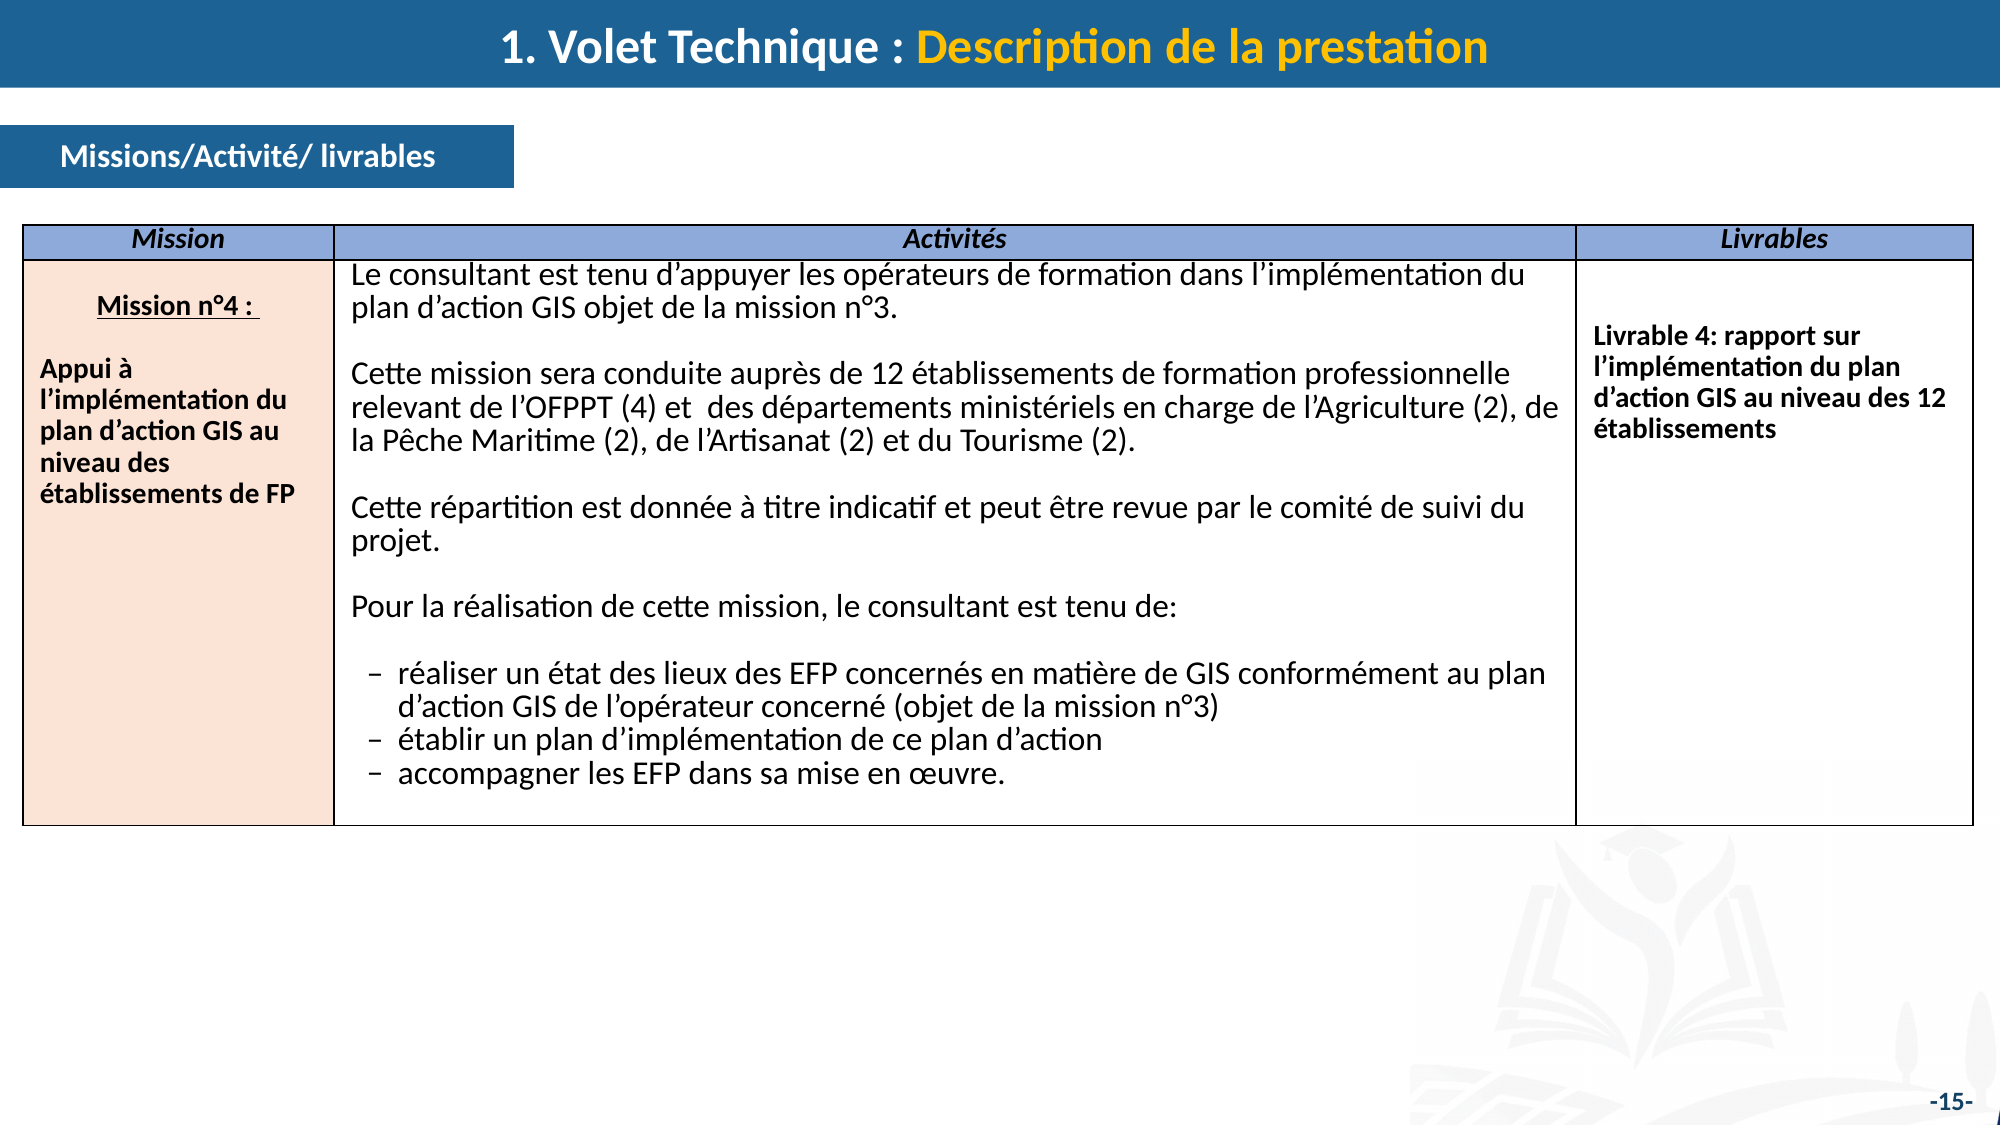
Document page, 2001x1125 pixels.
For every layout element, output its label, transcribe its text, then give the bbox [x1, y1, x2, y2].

picture [1409, 759, 2000, 1125]
text_box 1. Volet Technique : Description de la prestation [0, 0, 2000, 90]
text_box Missions/Activité/ livrables [0, 125, 514, 188]
table_header Activités [335, 226, 1575, 259]
table_header Mission [24, 226, 333, 259]
table_cell Le consultant est tenu d’appuyer les opérateurs de formation dans l’implémentation du plan d’action GIS objet de la mission n°3. Cette mission sera conduite auprès de 12 établissements de formation professionnelle relevant de l’OFPPT (4) et des départements ministériels en charge de l’Agriculture (2), de la Pêche Maritime (2), de l’Artisanat (2) et du Tourisme (2). Cette répartition est donnée à titre indicatif et peut être revue par le comité de suivi du projet. Pour la réalisation de cette mission, le consultant est tenu de: réaliser un état des lieux des EFP concernés en matière de GIS conformément au plan d’action GIS de l’opérateur concerné (objet de la mission n°3) établir un plan d’implémentation de ce plan d’action accompagner les EFP dans sa mise en œuvre. [335, 261, 1575, 825]
table_header Livrables [1577, 226, 1972, 259]
table_cell Livrable 4: rapport sur l’implémentation du plan d’action GIS au niveau des 12 établissements [1577, 261, 1972, 758]
table_cell Mission n°4 : Appui à l’implémentation du plan d’action GIS au niveau des établissements de FP [24, 261, 333, 825]
